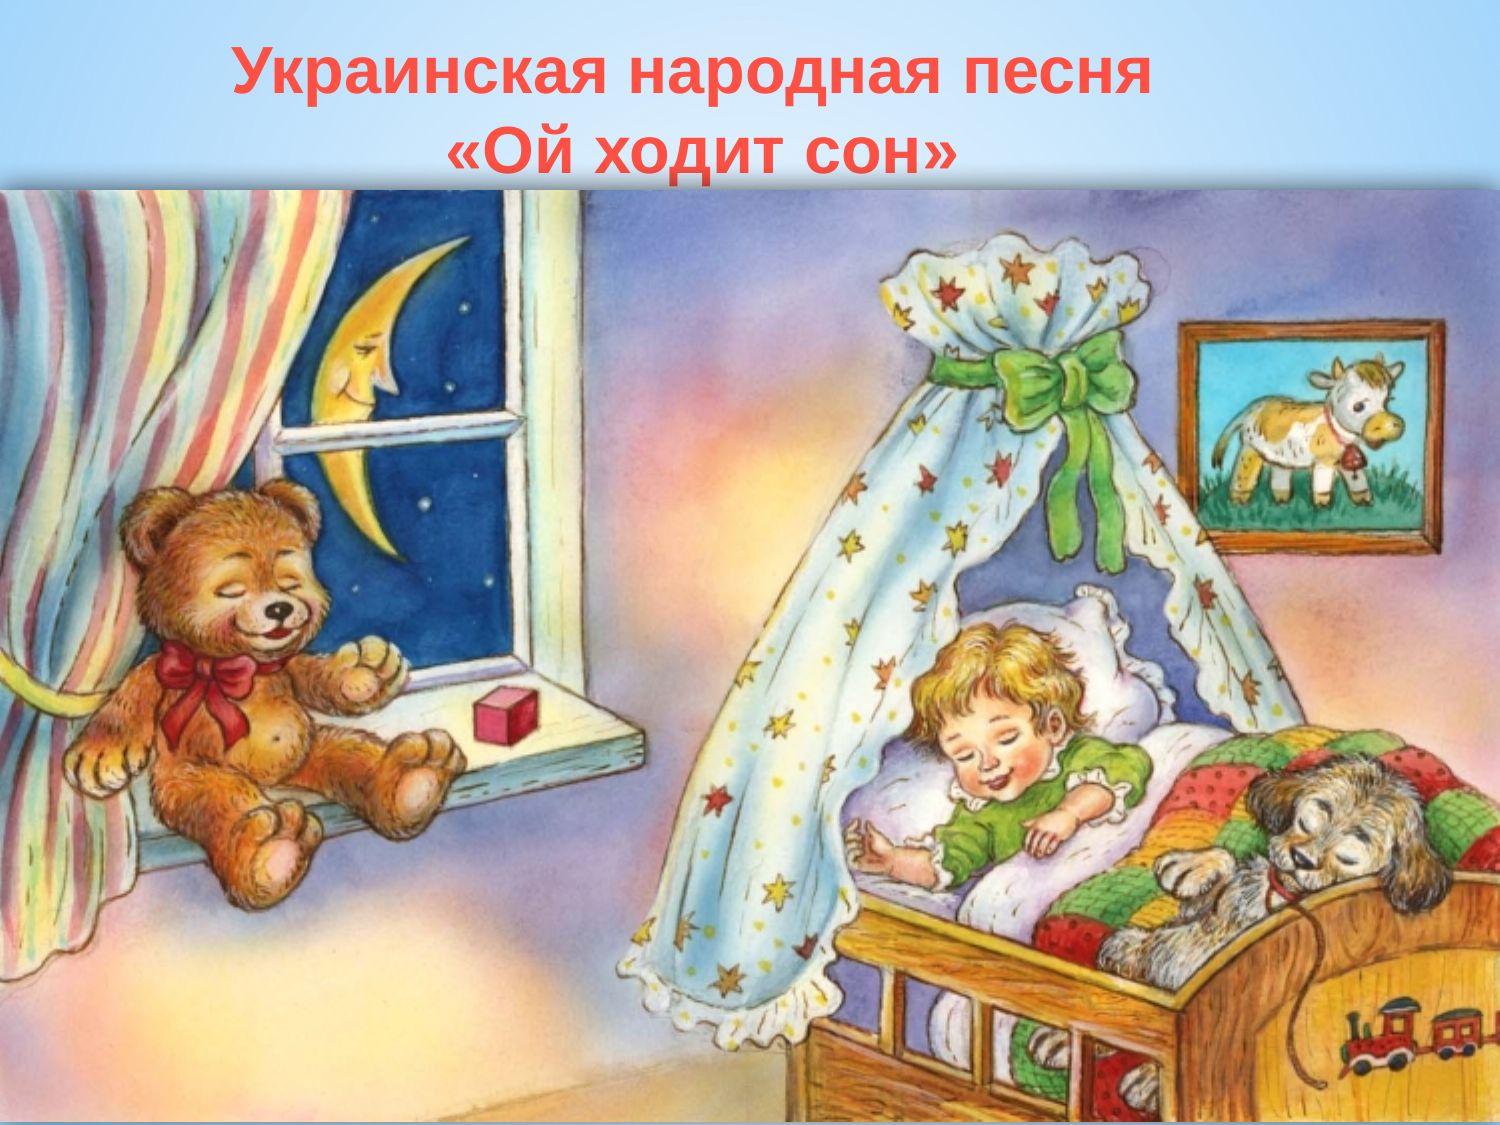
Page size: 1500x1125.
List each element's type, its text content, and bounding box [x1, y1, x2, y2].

title Украинская народная песня «Ой ходит сон» [159, 19, 1228, 167]
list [0, 190, 1500, 1122]
